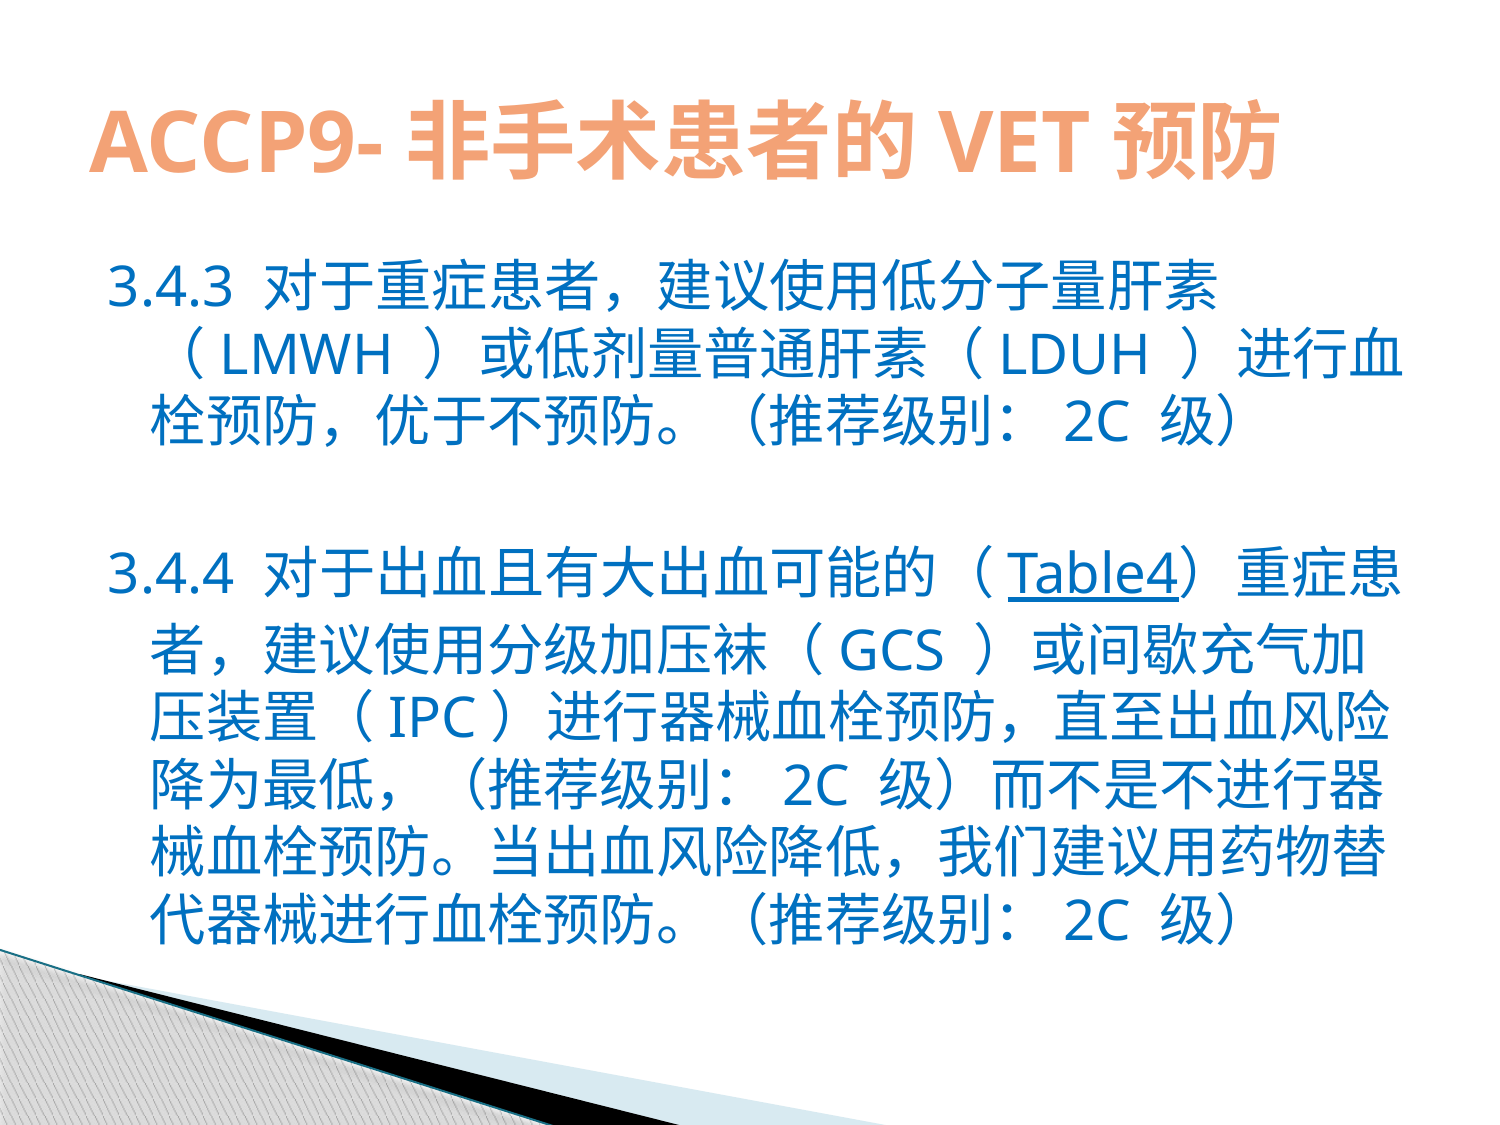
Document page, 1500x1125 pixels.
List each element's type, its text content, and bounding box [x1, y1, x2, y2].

title ACCP9-非手术患者的VET预防 [75, 45, 1425, 233]
list 3.4.3 对于重症患者，建议使用低分子量肝素（LMWH ）或低剂量普通肝素（LDUH ）进行血栓预防，优于不预防。（推荐级别：2C 级） 3.4.4 对于出血且有大出血可能的（Table4）重症患者，建议使用分级加压袜（GCS ）或间歇充气加压装置（IPC）进行器械血栓预防，直至出血风险降为最低，（推荐级别：2C 级）而不是不进行器械血栓预防。当出血风险降低，我们建议用药物替代器械进行血栓预防。（推荐级别：2C 级） [74, 242, 1426, 986]
